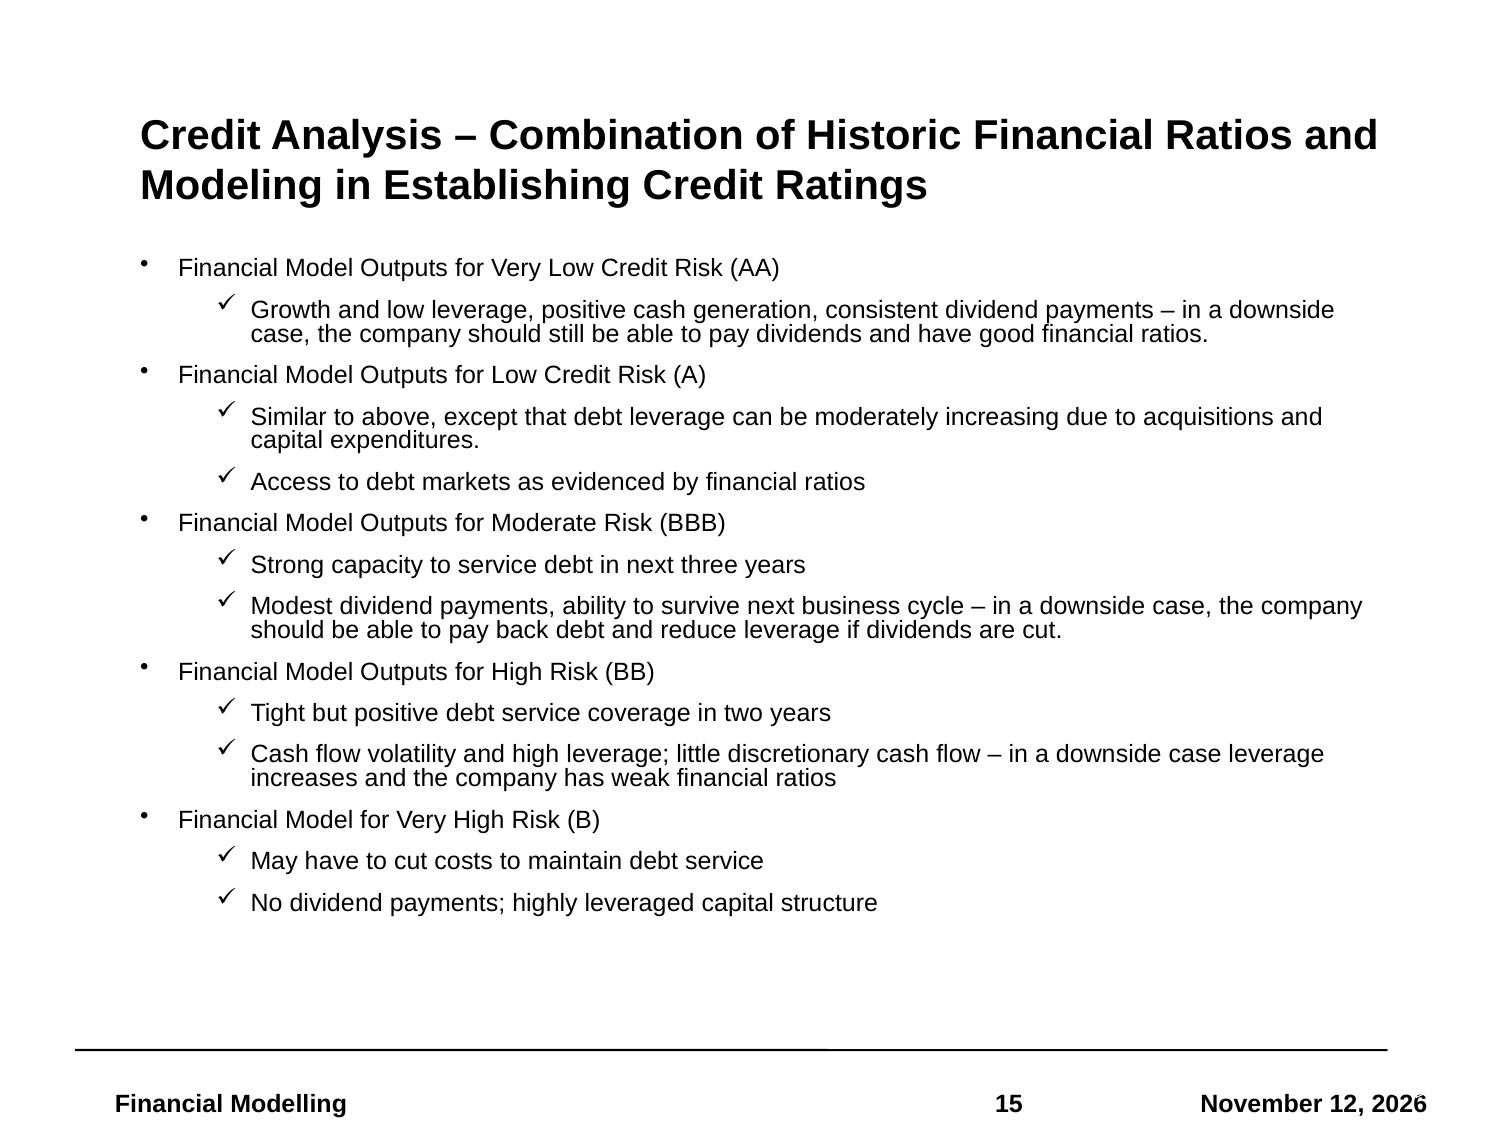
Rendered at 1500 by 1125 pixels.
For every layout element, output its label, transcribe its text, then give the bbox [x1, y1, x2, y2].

title Credit Analysis – Combination of Historic Financial Ratios and Modeling in Establishing Credit Ratings [124, 99, 1413, 226]
list Financial Model Outputs for Very Low Credit Risk (AA) Growth and low leverage, positive cash generation, consistent dividend payments – in a downside case, the company should still be able to pay dividends and have good financial ratios. Financial Model Outputs for Low Credit Risk (A) Similar to above, except that debt leverage can be moderately increasing due to acquisitions and capital expenditures. Access to debt markets as evidenced by financial ratios Financial Model Outputs for Moderate Risk (BBB) Strong capacity to service debt in next three years Modest dividend payments, ability to survive next business cycle – in a downside case, the company should be able to pay back debt and reduce leverage if dividends are cut. Financial Model Outputs for High Risk (BB) Tight but positive debt service coverage in two years Cash flow volatility and high leverage; little discretionary cash flow – in a downside case leverage increases and the company has weak financial ratios Financial Model for Very High Risk (B) May have to cut costs to maintain debt service No dividend payments; highly leveraged capital structure [124, 249, 1413, 1001]
